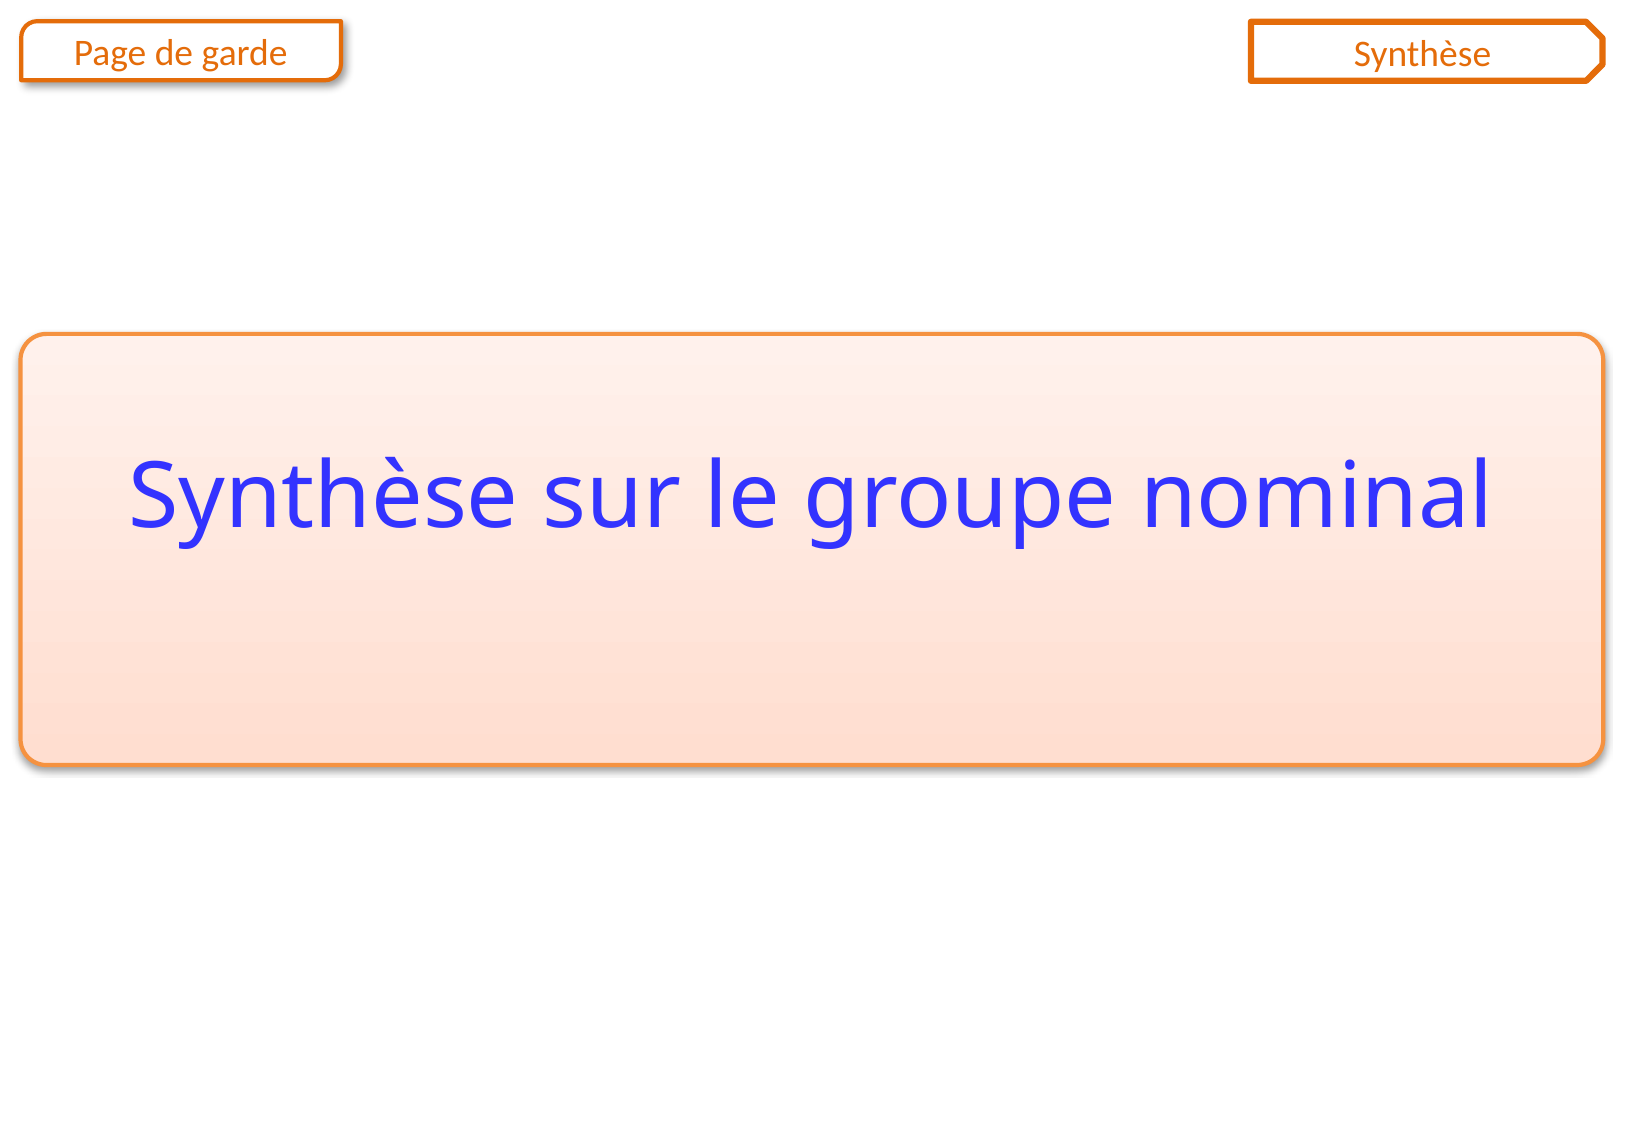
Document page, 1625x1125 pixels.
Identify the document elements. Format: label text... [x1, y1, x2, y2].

title Synthèse sur le groupe nominal [20, 431, 1603, 550]
